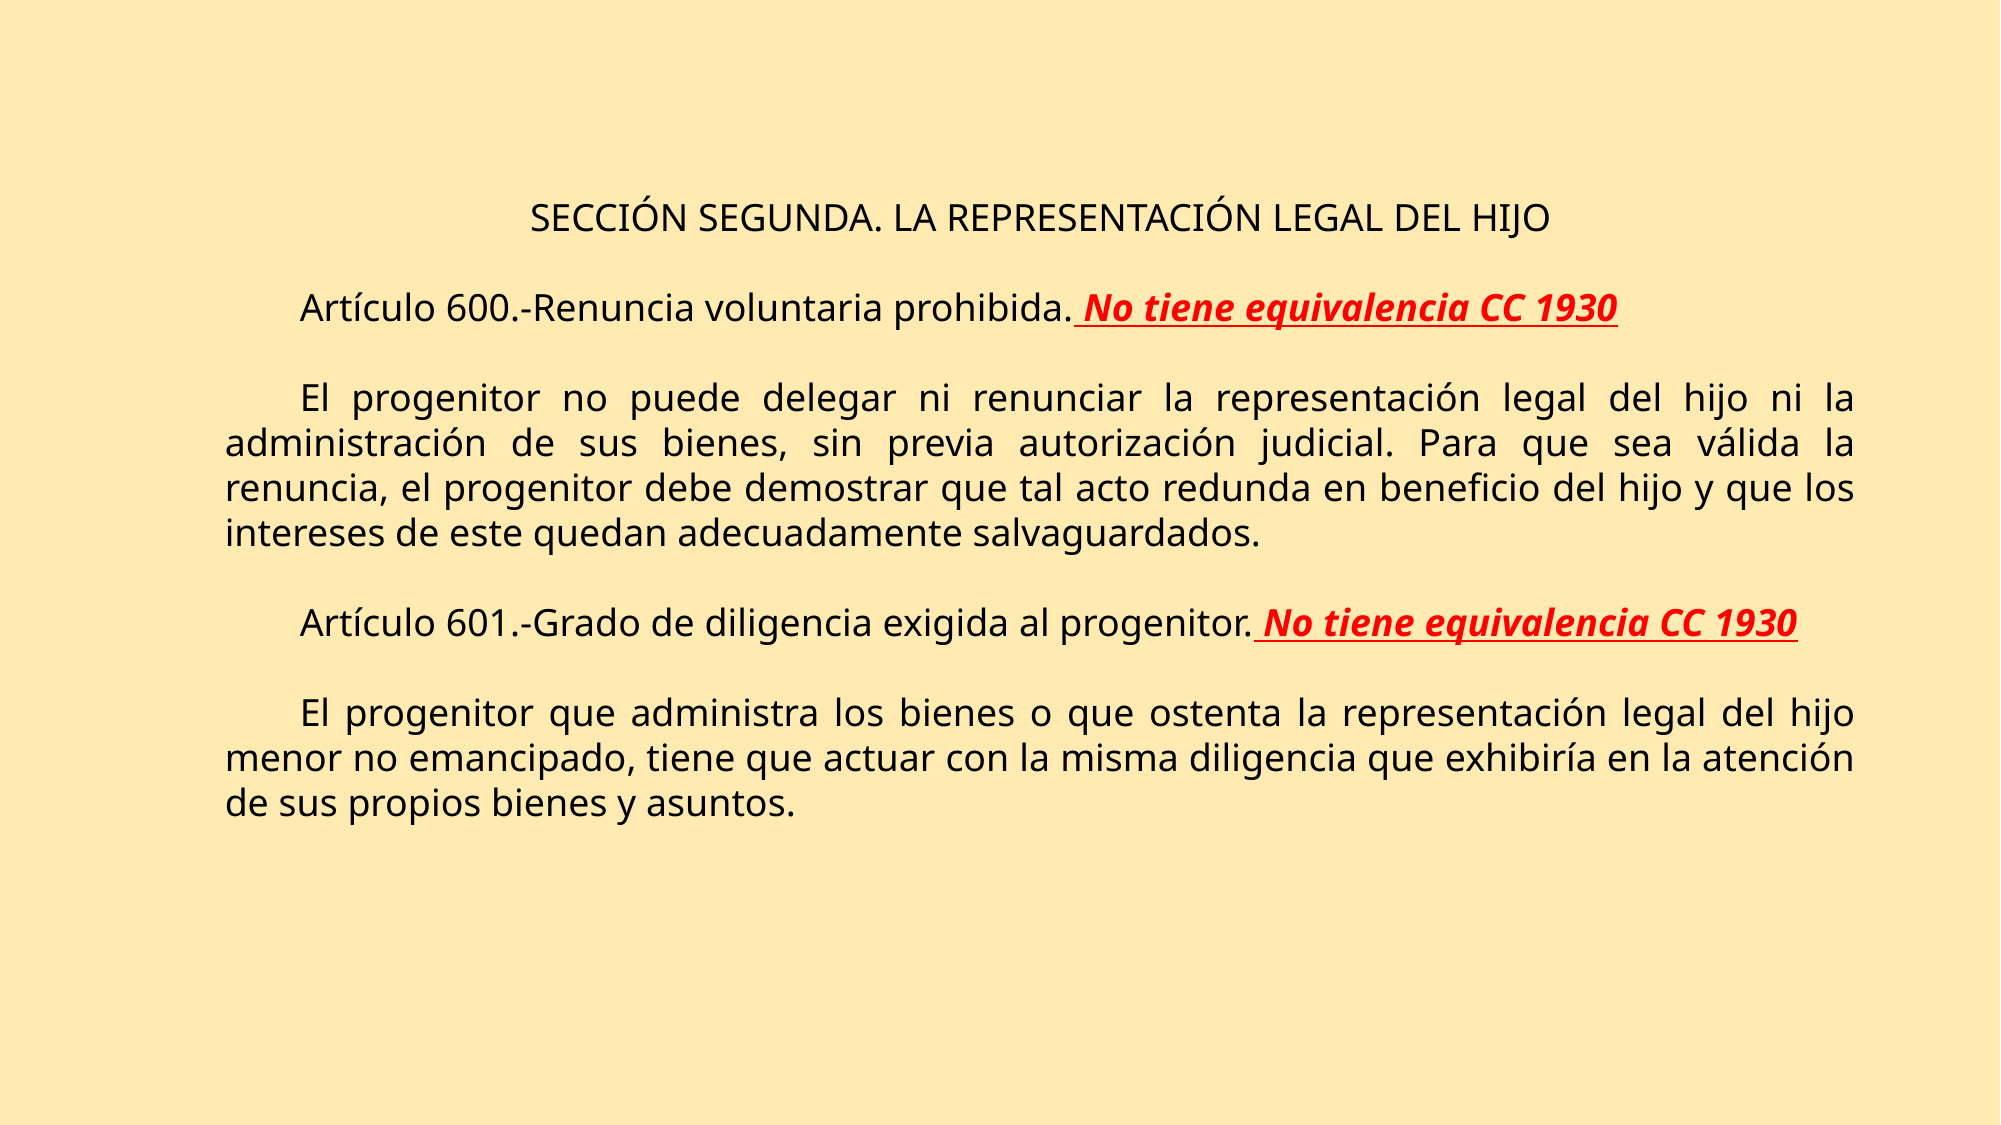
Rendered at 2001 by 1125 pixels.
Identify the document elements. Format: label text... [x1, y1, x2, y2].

text_box SECCIÓN SEGUNDA. LA REPRESENTACIÓN LEGAL DEL HIJO Artículo 600.-Renuncia voluntaria prohibida. No tiene equivalencia CC 1930 El progenitor no puede delegar ni renunciar la representación legal del hijo ni la administración de sus bienes, sin previa autorización judicial. Para que sea válida la renuncia, el progenitor debe demostrar que tal acto redunda en beneficio del hijo y que los intereses de este quedan adecuadamente salvaguardados. Artículo 601.-Grado de diligencia exigida al progenitor. No tiene equivalencia CC 1930 El progenitor que administra los bienes o que ostenta la representación legal del hijo menor no emancipado, tiene que actuar con la misma diligencia que exhibiría en la atención de sus propios bienes y asuntos. [210, 186, 1872, 922]
